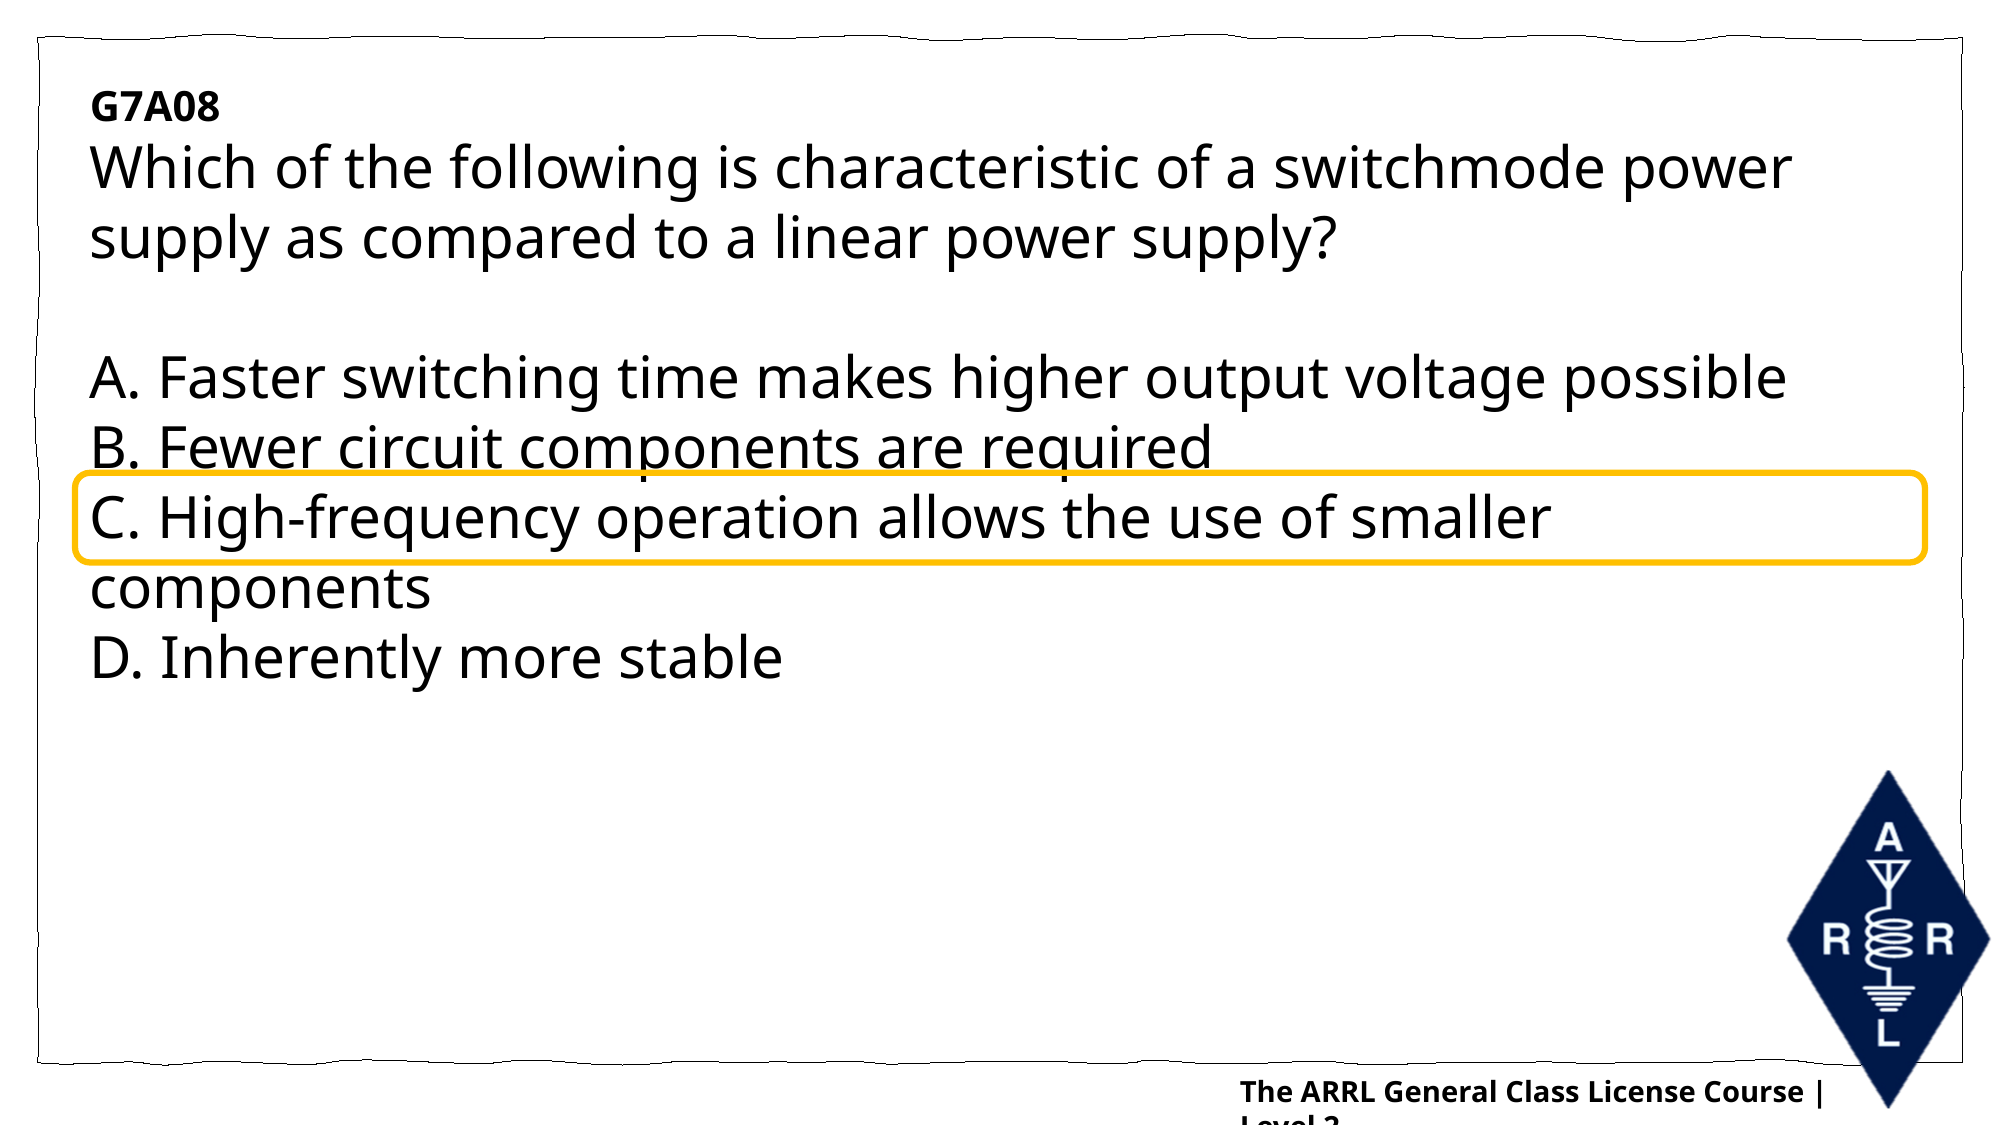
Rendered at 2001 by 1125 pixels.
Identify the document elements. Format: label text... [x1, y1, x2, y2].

text_box G7A08 Which of the following is characteristic of a switchmode power supply as compared to a linear power supply? A. Faster switching time makes higher output voltage possible B. Fewer circuit components are required C. High-frequency operation allows the use of smaller components D. Inherently more stable [75, 72, 1850, 479]
text_box G7A08 Which of the following is characteristic of a switchmode power supply as compared to a linear power supply? A. Faster switching time makes higher output voltage possible B. Fewer circuit components are required C. High-frequency operation allows the use of smaller components D. Inherently more stable [75, 556, 1850, 698]
text_box [73, 471, 1927, 564]
picture [1773, 752, 1999, 1125]
